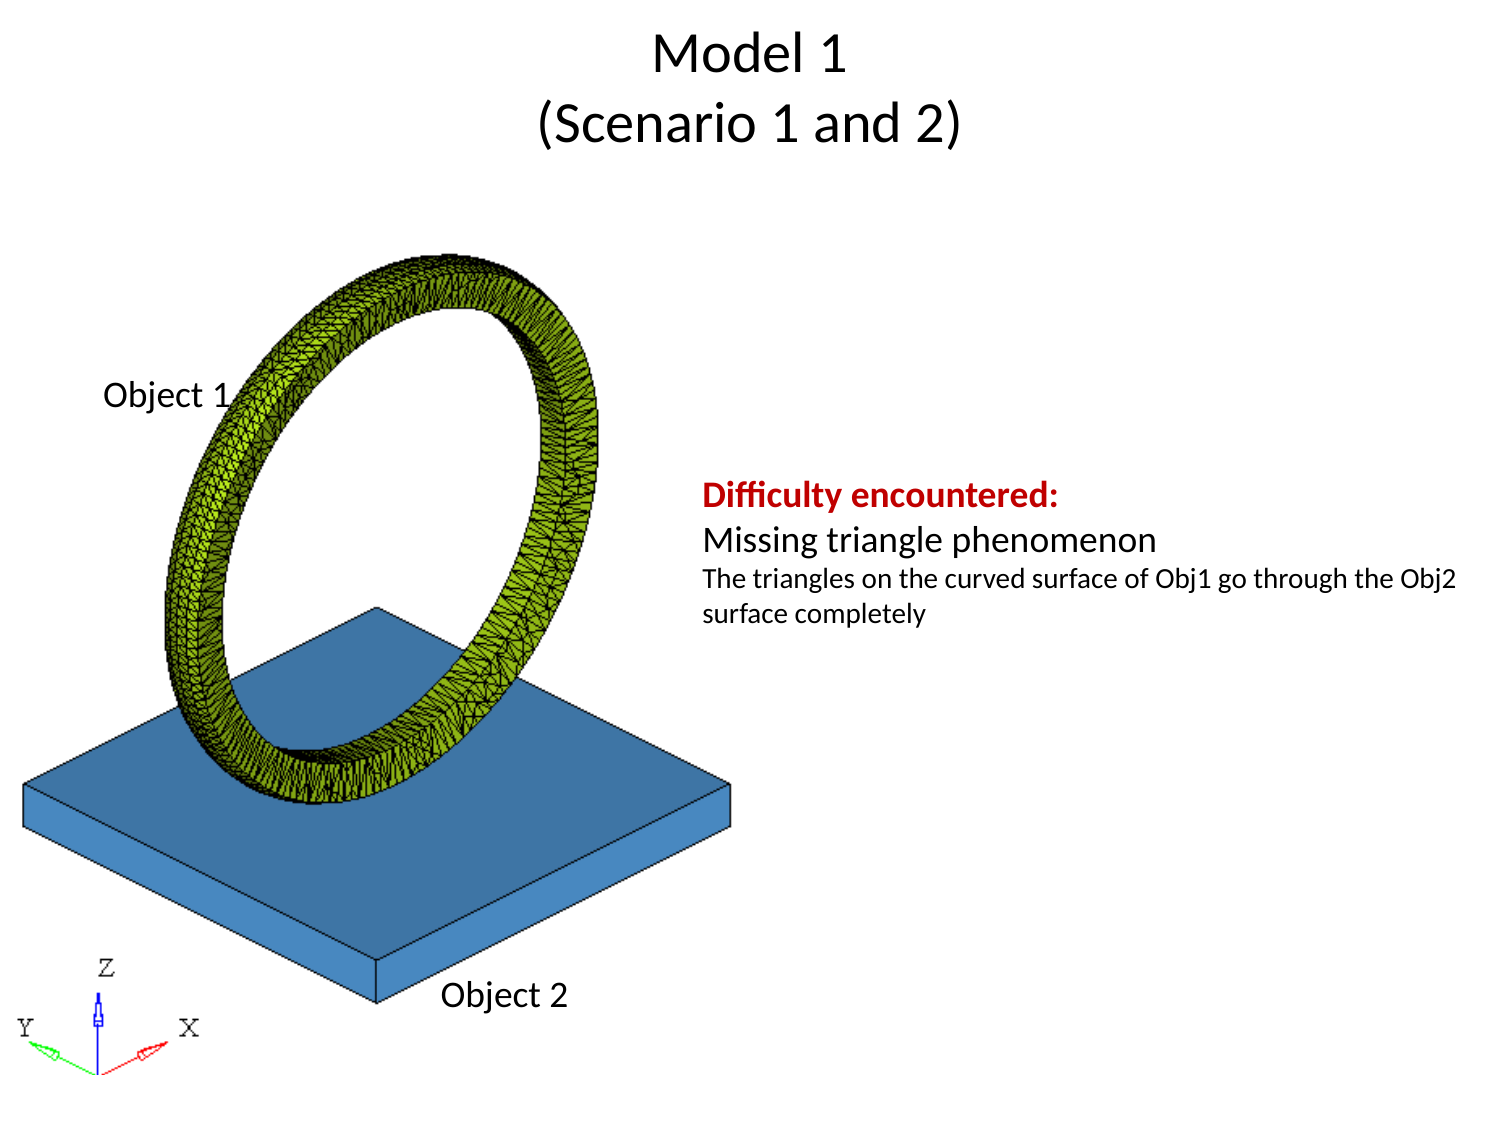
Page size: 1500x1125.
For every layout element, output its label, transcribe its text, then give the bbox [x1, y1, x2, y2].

picture [0, 237, 776, 1076]
text_box Difficulty encountered: Missing triangle phenomenon The triangles on the curved surface of Obj1 go through the Obj2 surface completely [779, 462, 1500, 638]
title Model 1 (Scenario 1 and 2) [75, 45, 1425, 233]
